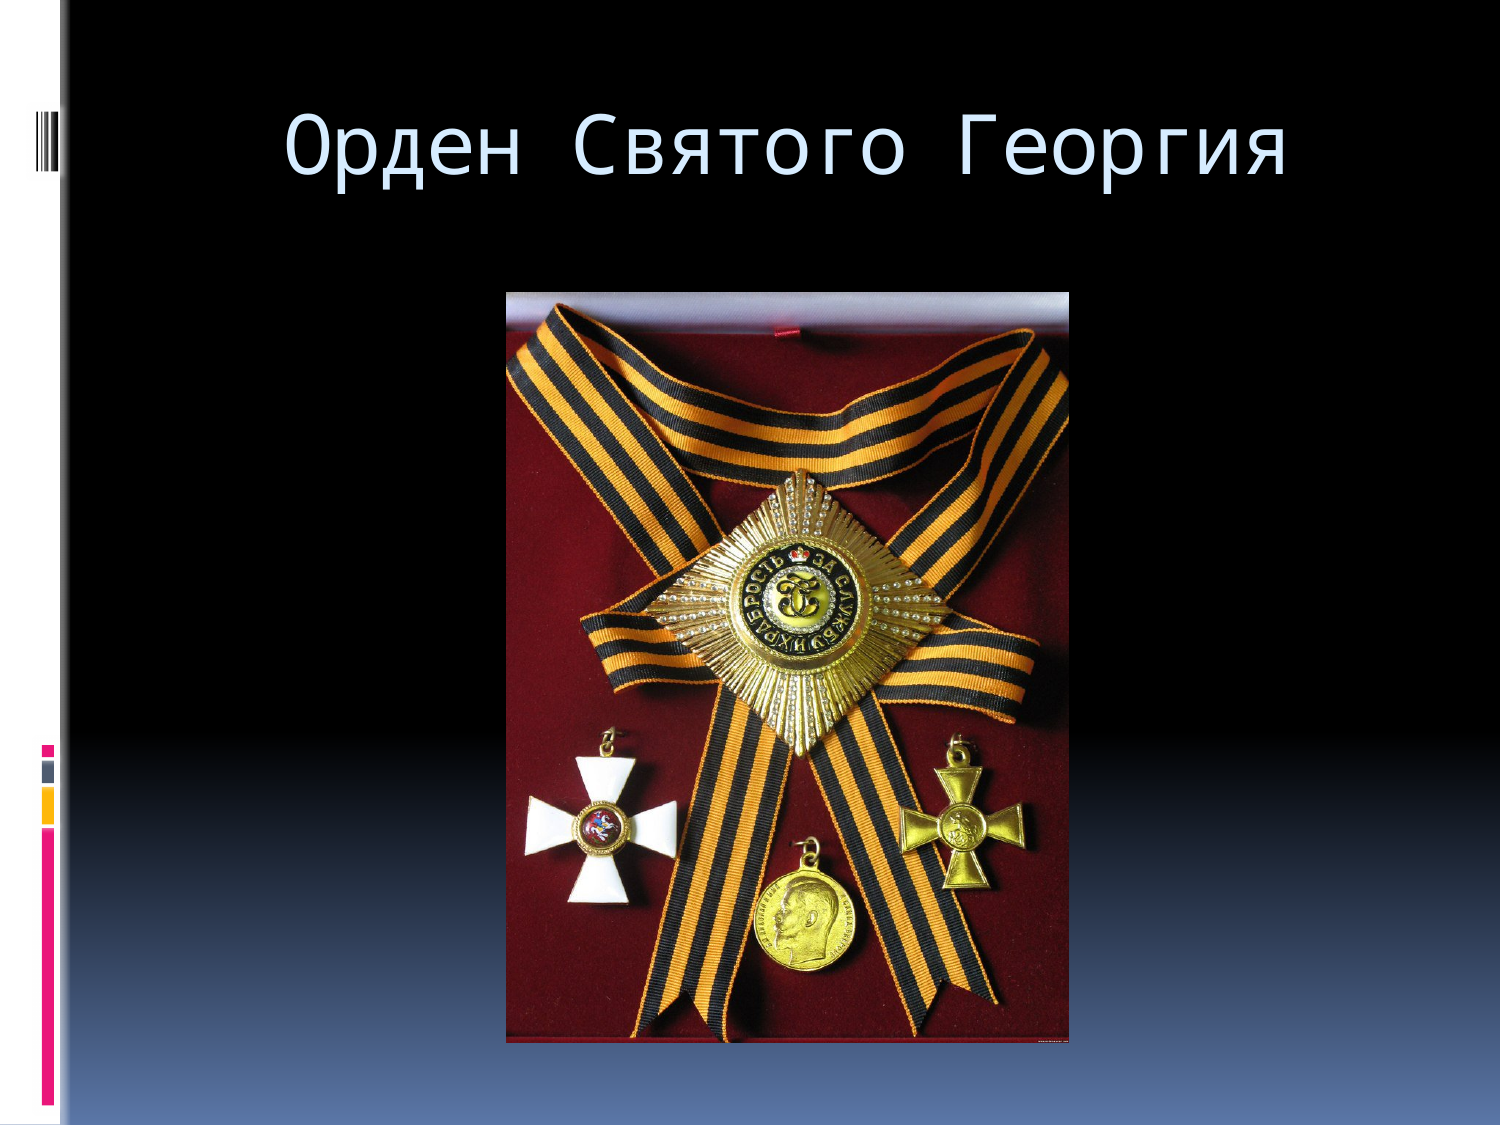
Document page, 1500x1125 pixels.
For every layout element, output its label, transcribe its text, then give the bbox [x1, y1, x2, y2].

title Орден Святого Георгия [150, 83, 1425, 234]
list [505, 292, 1070, 1044]
